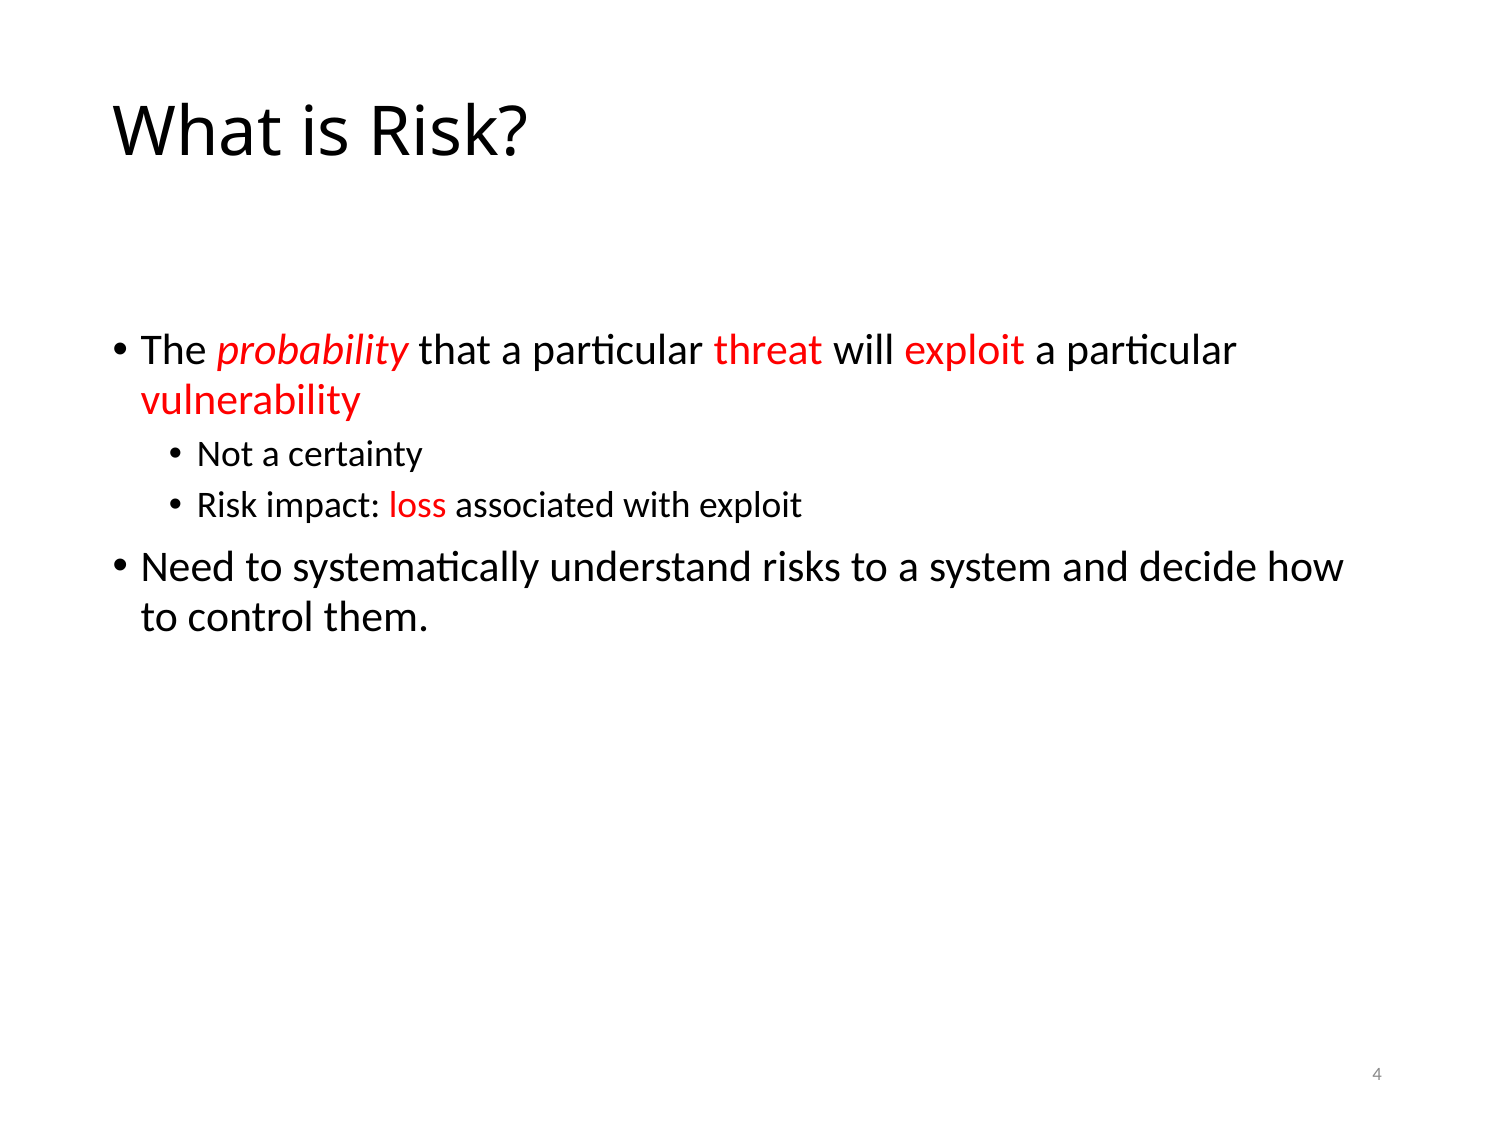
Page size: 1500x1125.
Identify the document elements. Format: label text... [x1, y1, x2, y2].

title What is Risk? [112, 37, 1388, 226]
list The probability that a particular threat will exploit a particular vulnerability Not a certainty Risk impact: loss associated with exploit Need to systematically understand risks to a system and decide how to control them. [112, 324, 1388, 1001]
slide_number 4 [1059, 1042, 1397, 1103]
